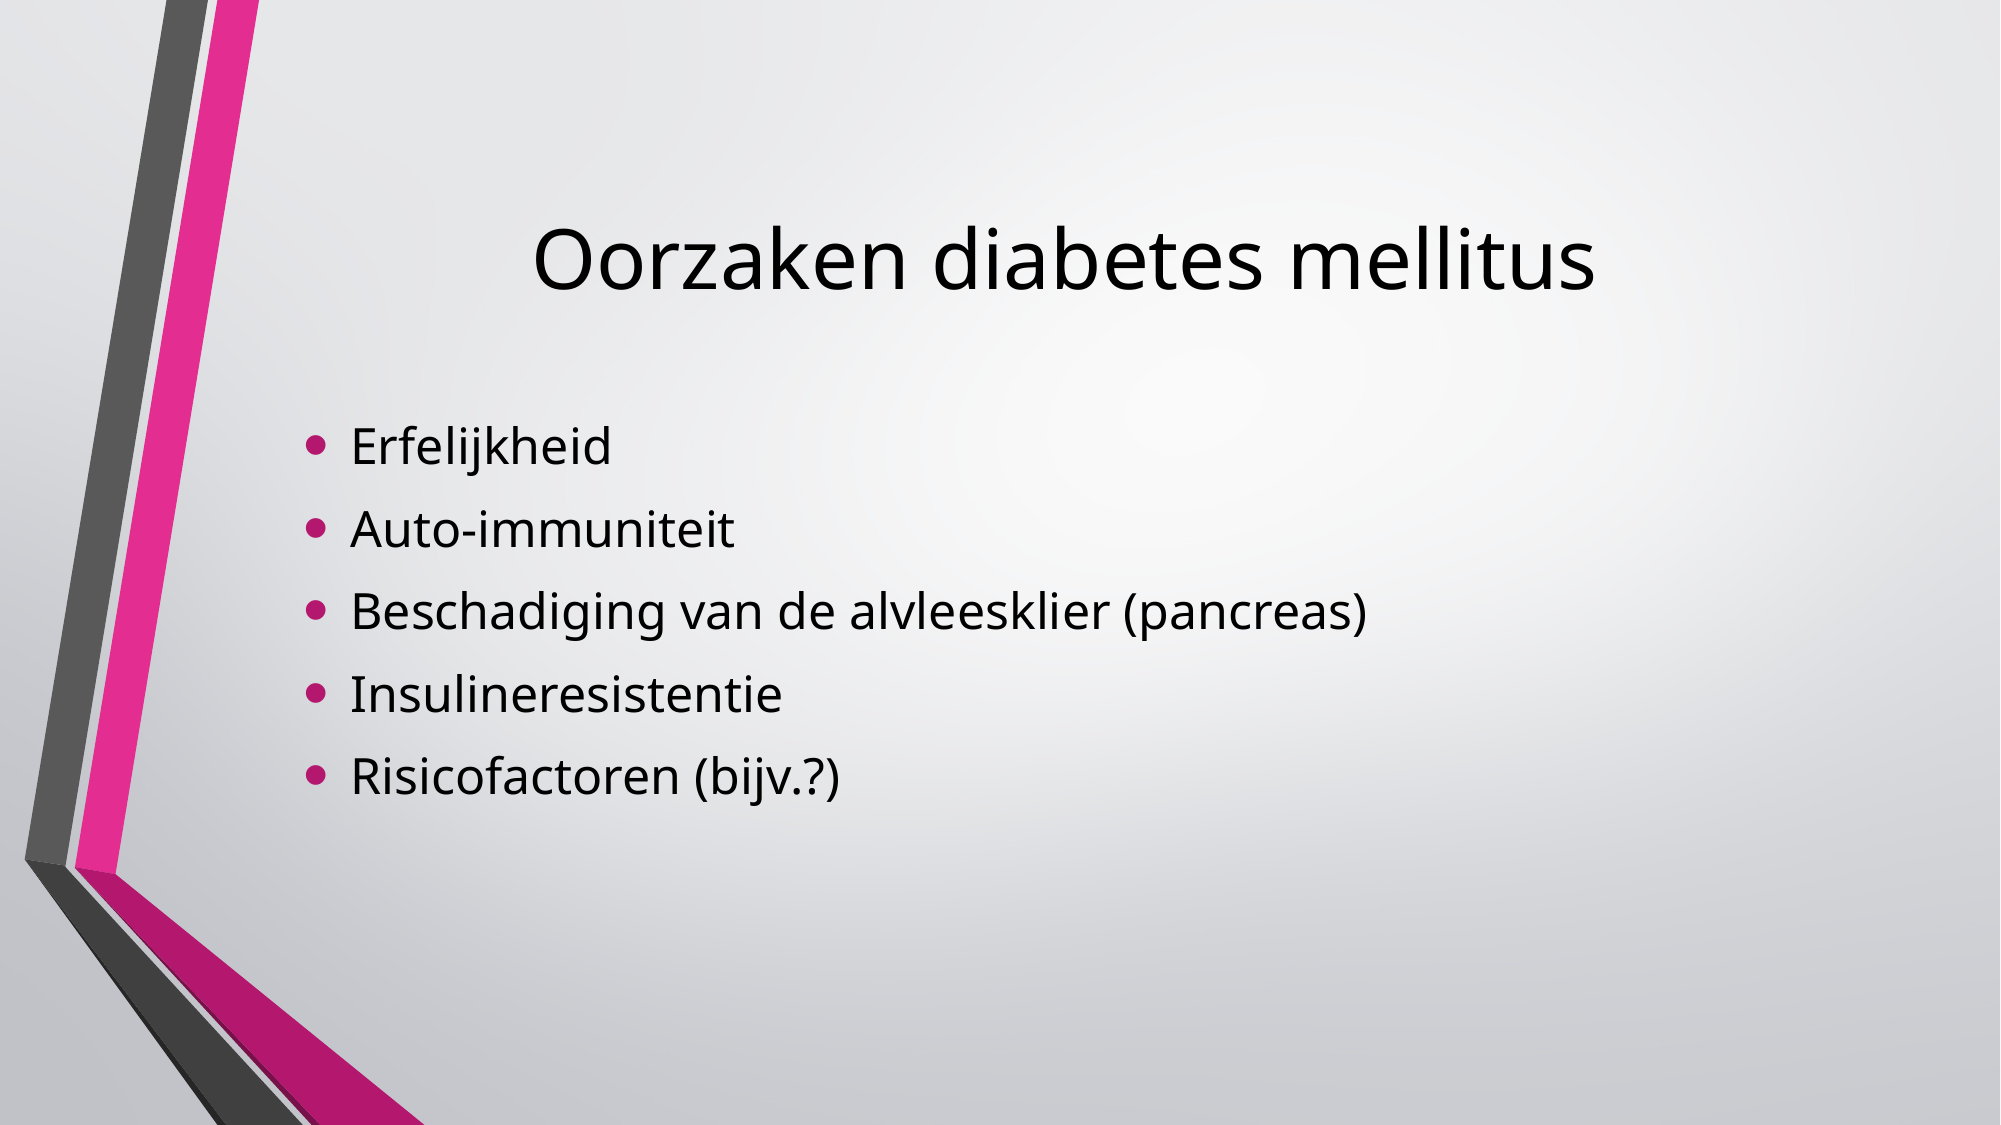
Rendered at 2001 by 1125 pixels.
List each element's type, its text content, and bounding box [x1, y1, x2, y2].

list Erfelijkheid Auto-immuniteit Beschadiging van de alvleesklier (pancreas) Insulineresistentie Risicofactoren (bijv.?) [288, 353, 1932, 866]
title Oorzaken diabetes mellitus [243, 112, 1887, 400]
